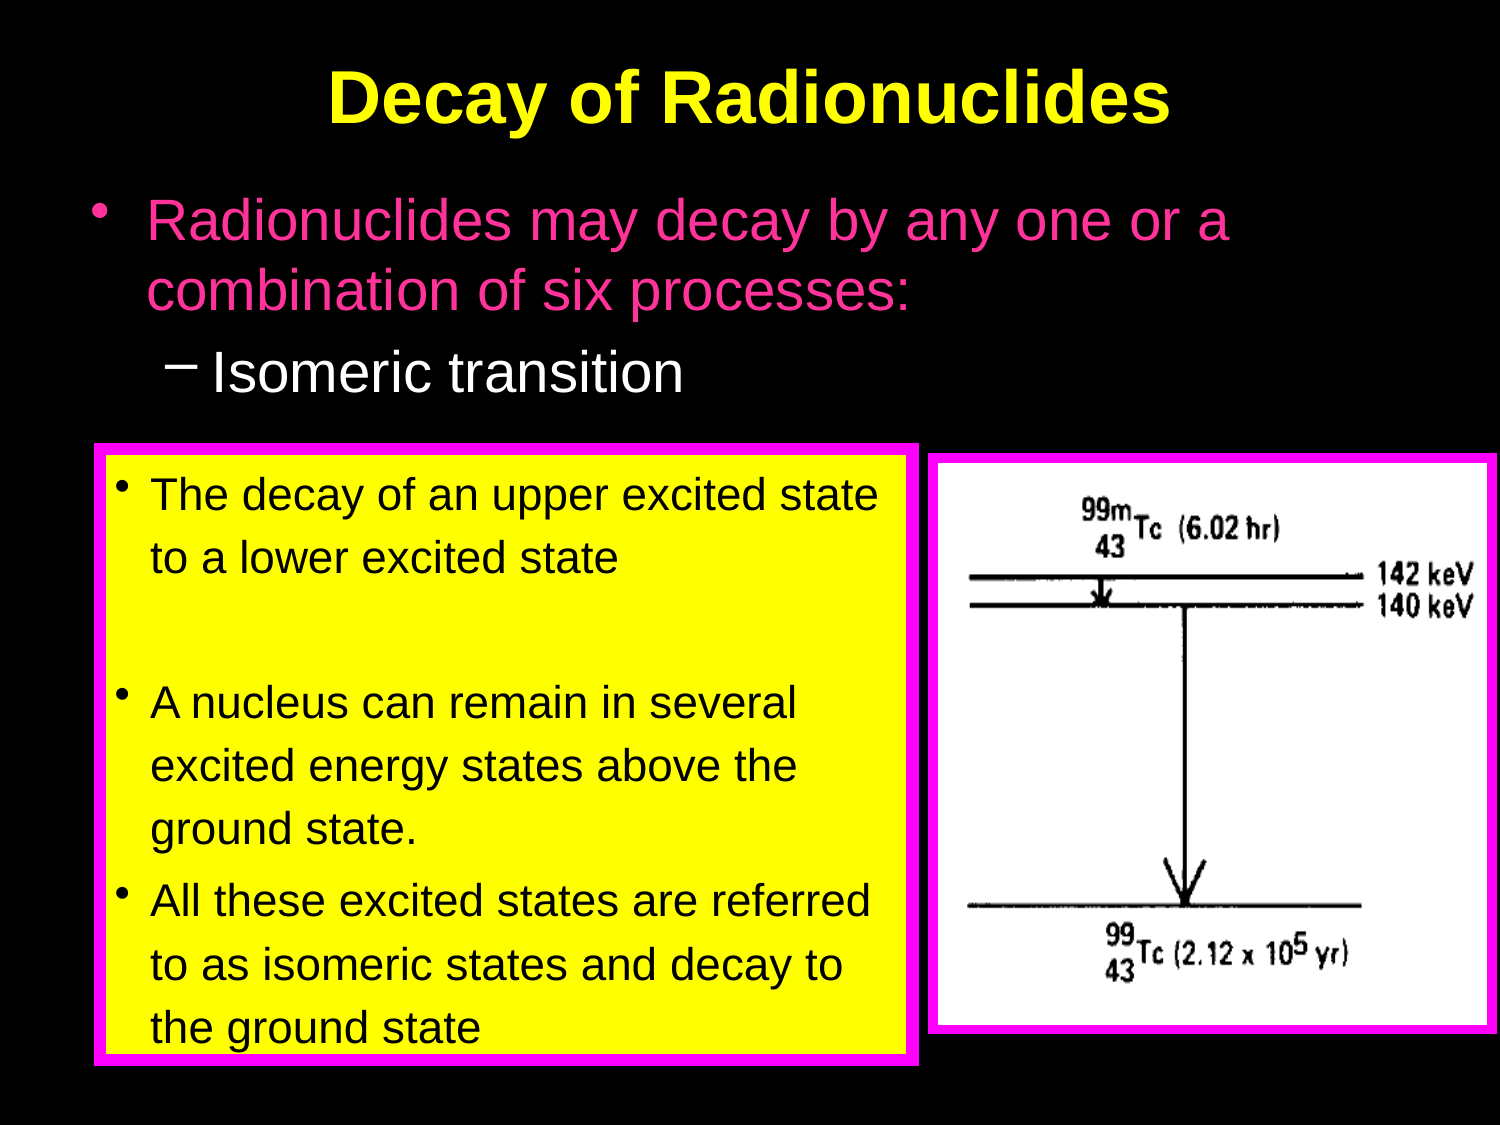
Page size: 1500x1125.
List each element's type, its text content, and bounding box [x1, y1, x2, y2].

list Radionuclides may decay by any one or a combination of six processes: Isomeric transition [74, 174, 1351, 438]
title Decay of Radionuclides [112, 0, 1388, 188]
text_box The decay of an upper excited state to a lower excited state A nucleus can remain in several excited energy states above the ground state. All these excited states are referred to as isomeric states and decay to the ground state [99, 448, 913, 1060]
picture [937, 462, 1488, 1025]
